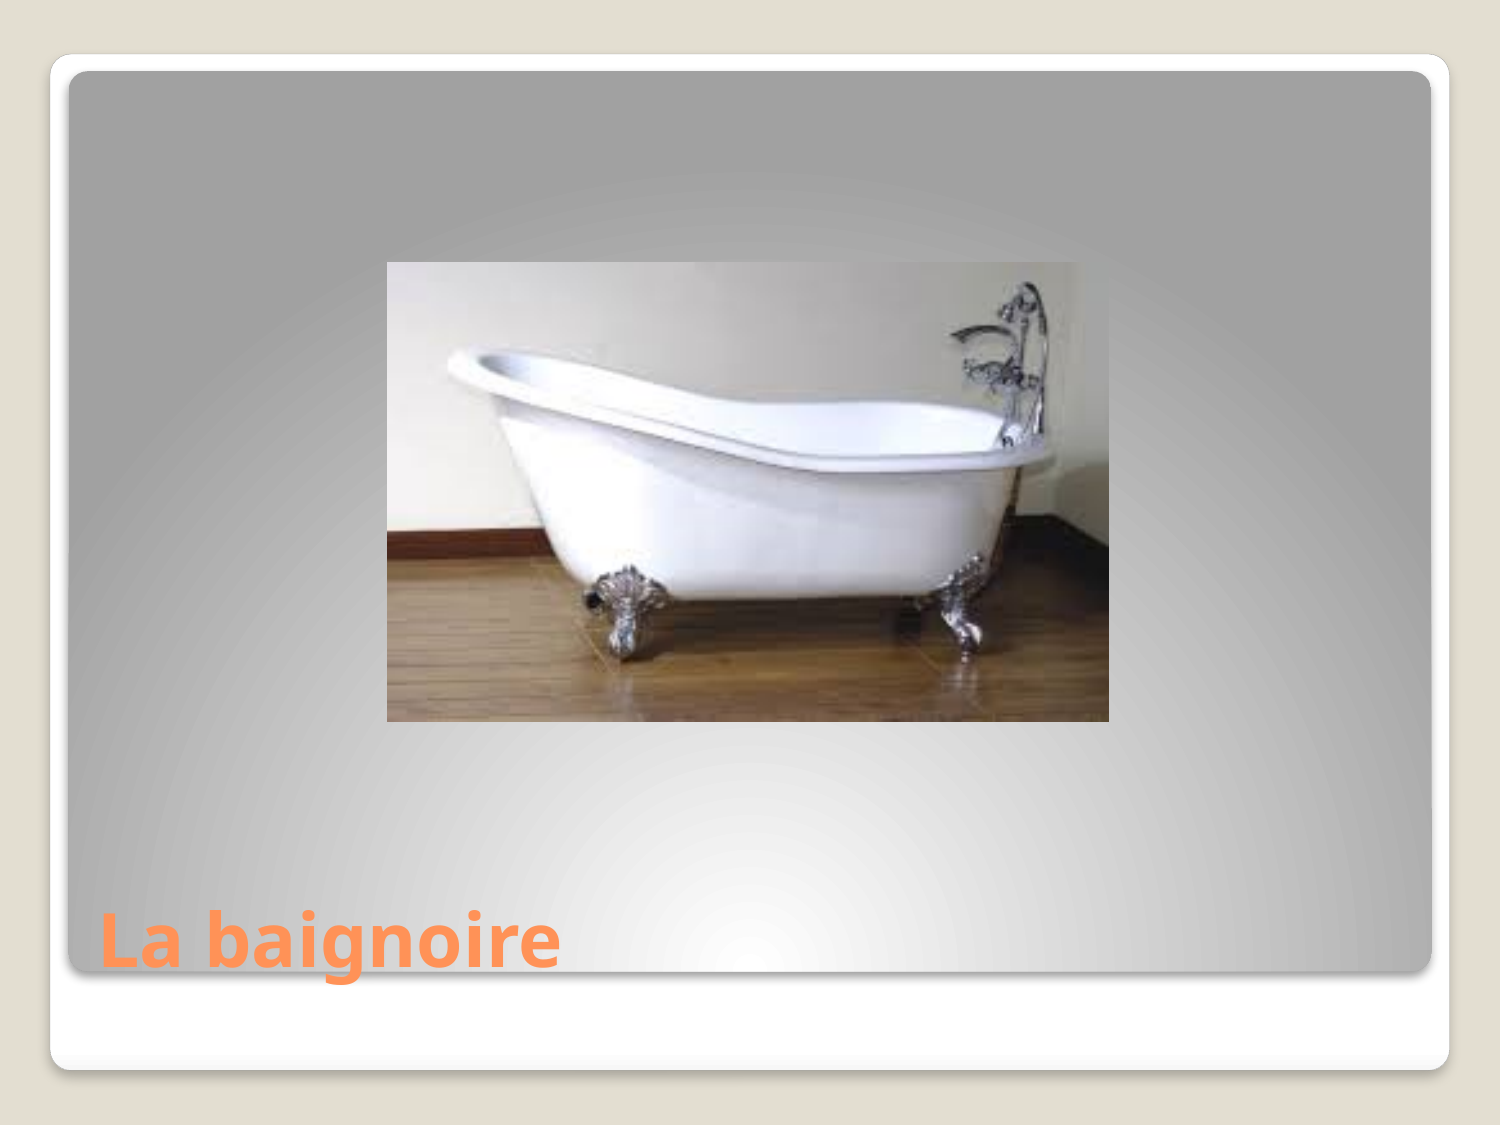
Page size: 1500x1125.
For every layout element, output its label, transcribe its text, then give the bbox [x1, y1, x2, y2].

title La baignoire [82, 817, 1425, 990]
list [387, 262, 1109, 723]
